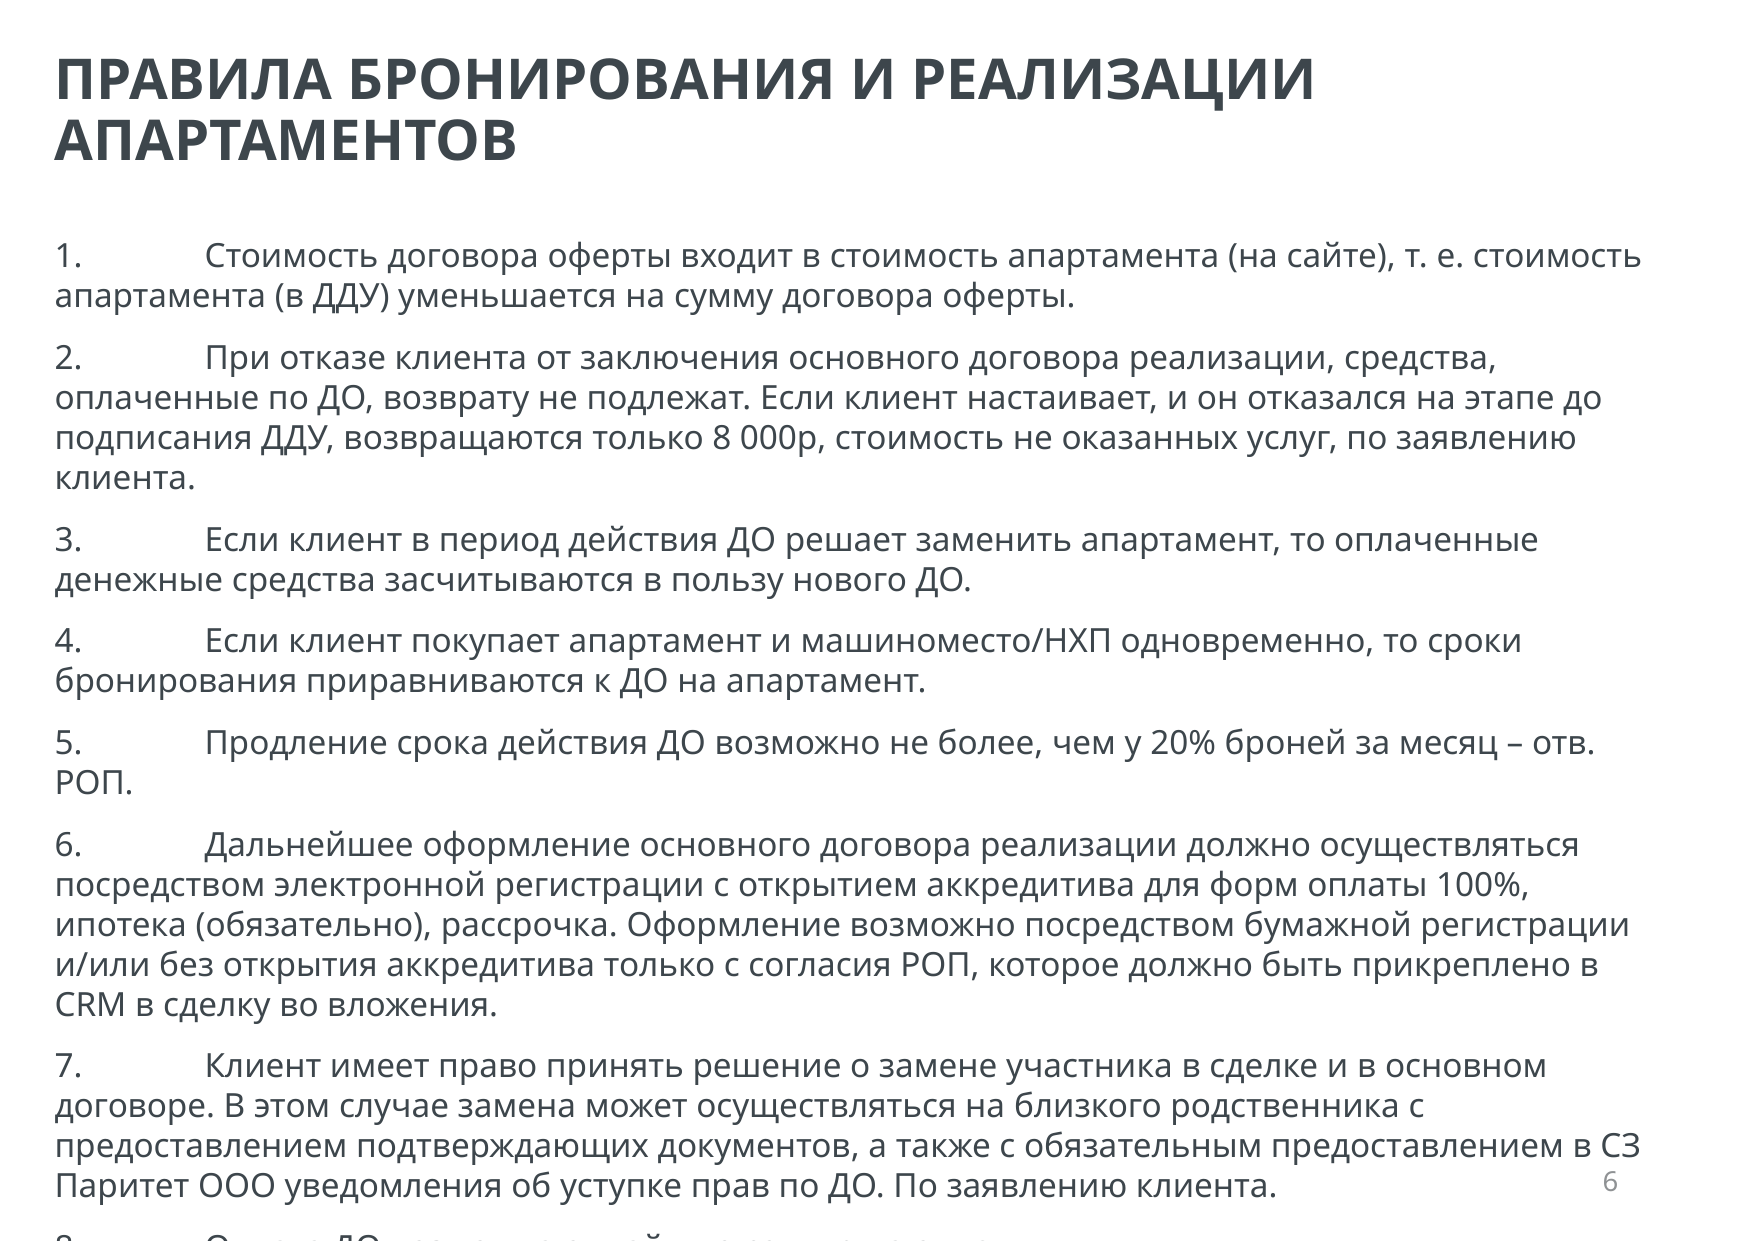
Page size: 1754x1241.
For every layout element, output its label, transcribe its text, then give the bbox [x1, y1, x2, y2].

text_box ПРАВИЛА БРОНИРОВАНИЯ И РЕАЛИЗАЦИИ АПАРТАМЕНТОВ [39, 73, 1712, 152]
text_box 1. Стоимость договора оферты входит в стоимость апартамента (на сайте), т. е. стоимость апартамента (в ДДУ) уменьшается на сумму договора оферты. 2. При отказе клиента от заключения основного договора реализации, средства, оплаченные по ДО, возврату не подлежат. Если клиент настаивает, и он отказался на этапе до подписания ДДУ, возвращаются только 8 000р, стоимость не оказанных услуг, по заявлению клиента. 3. Если клиент в период действия ДО решает заменить апартамент, то оплаченные денежные средства засчитываются в пользу нового ДО. 4. Если клиент покупает апартамент и машиноместо/НХП одновременно, то сроки бронирования приравниваются к ДО на апартамент. 5. Продление срока действия ДО возможно не более, чем у 20% броней за месяц – отв. РОП. 6. Дальнейшее оформление основного договора реализации должно осуществляться посредством электронной регистрации с открытием аккредитива для форм оплаты 100%, ипотека (обязательно), рассрочка. Оформление возможно посредством бумажной регистрации и/или без открытия аккредитива только с согласия РОП, которое должно быть прикреплено в CRM в сделку во вложения. 7. Клиент имеет право принять решение о замене участника в сделке и в основном договоре. В этом случае замена может осуществляться на близкого родственника с предоставлением подтверждающих документов, а также с обязательным предоставлением в СЗ Паритет ООО уведомления об уступке прав по ДО. По заявлению клиента. 8. Оплата ДО возможна онлайн по ссылке на оплату. [39, 226, 1682, 1241]
slide_number ‹#› [1238, 1149, 1634, 1216]
